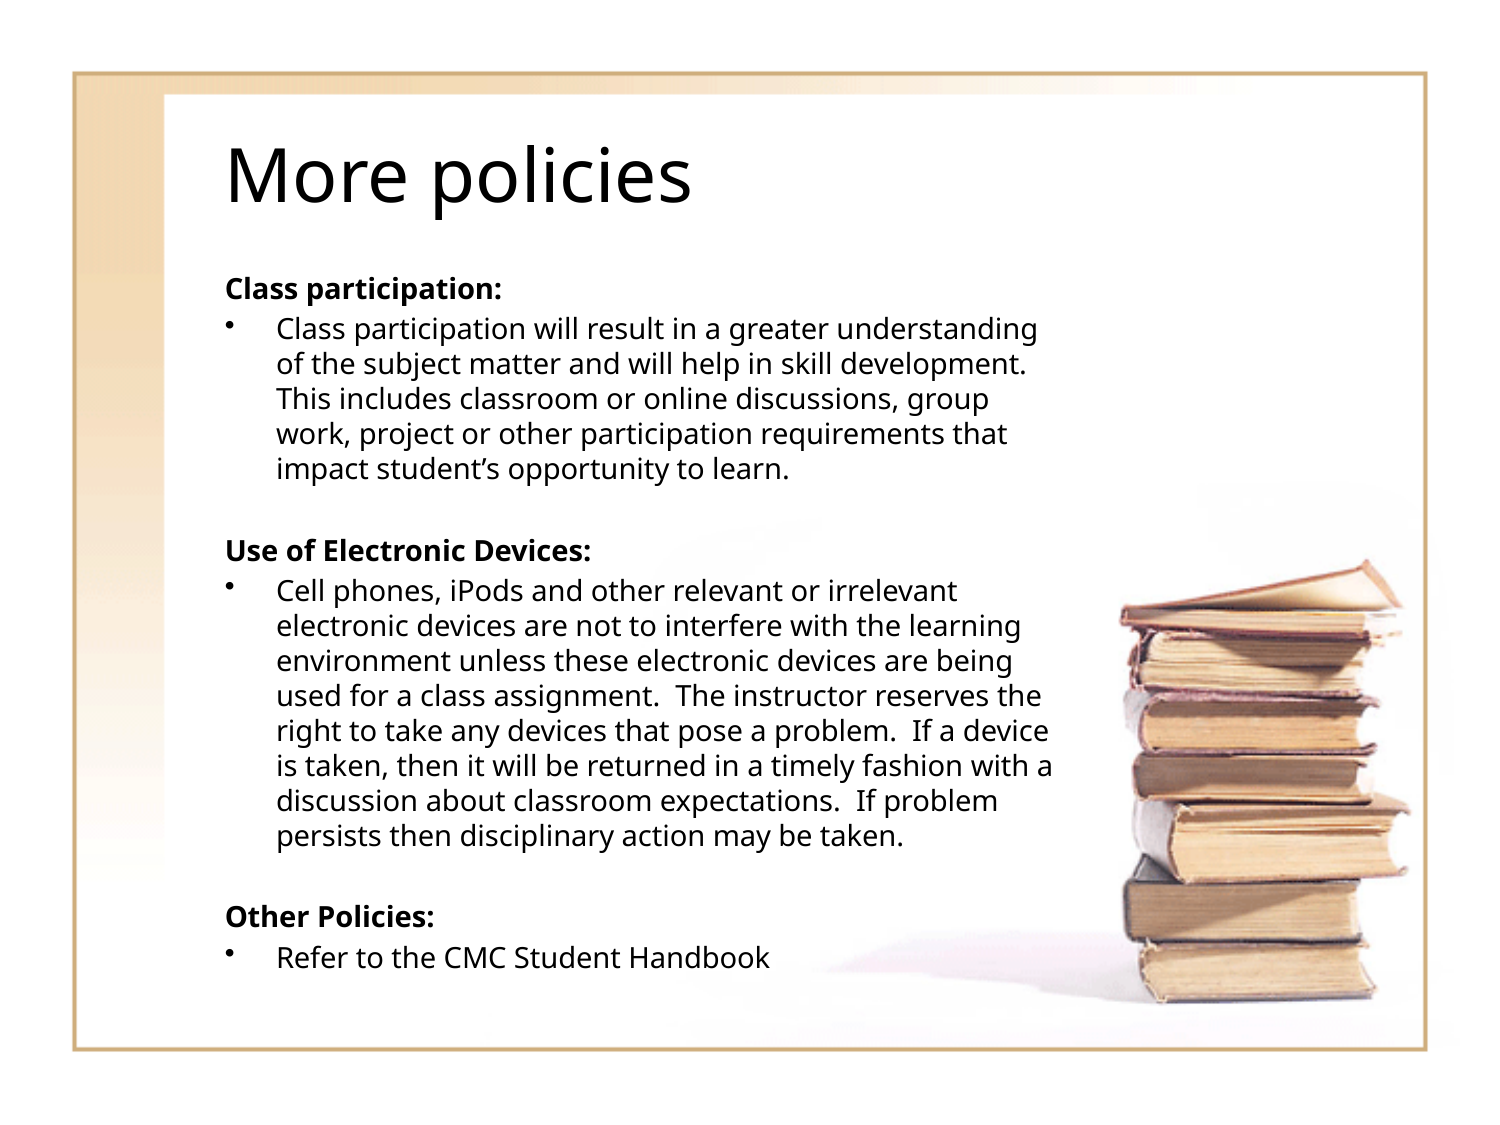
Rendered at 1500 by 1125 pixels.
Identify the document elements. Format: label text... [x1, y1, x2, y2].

title More policies [209, 112, 1373, 233]
picture [0, 0, 1500, 1125]
list Class participation: Class participation will result in a greater understanding of the subject matter and will help in skill development. This includes classroom or online discussions, group work, project or other participation requirements that impact student’s opportunity to learn. Use of Electronic Devices: Cell phones, iPods and other relevant or irrelevant electronic devices are not to interfere with the learning environment unless these electronic devices are being used for a class assignment. The instructor reserves the right to take any devices that pose a problem. If a device is taken, then it will be returned in a timely fashion with a discussion about classroom expectations. If problem persists then disciplinary action may be taken. Other Policies: Refer to the CMC Student Handbook [209, 262, 1073, 1006]
